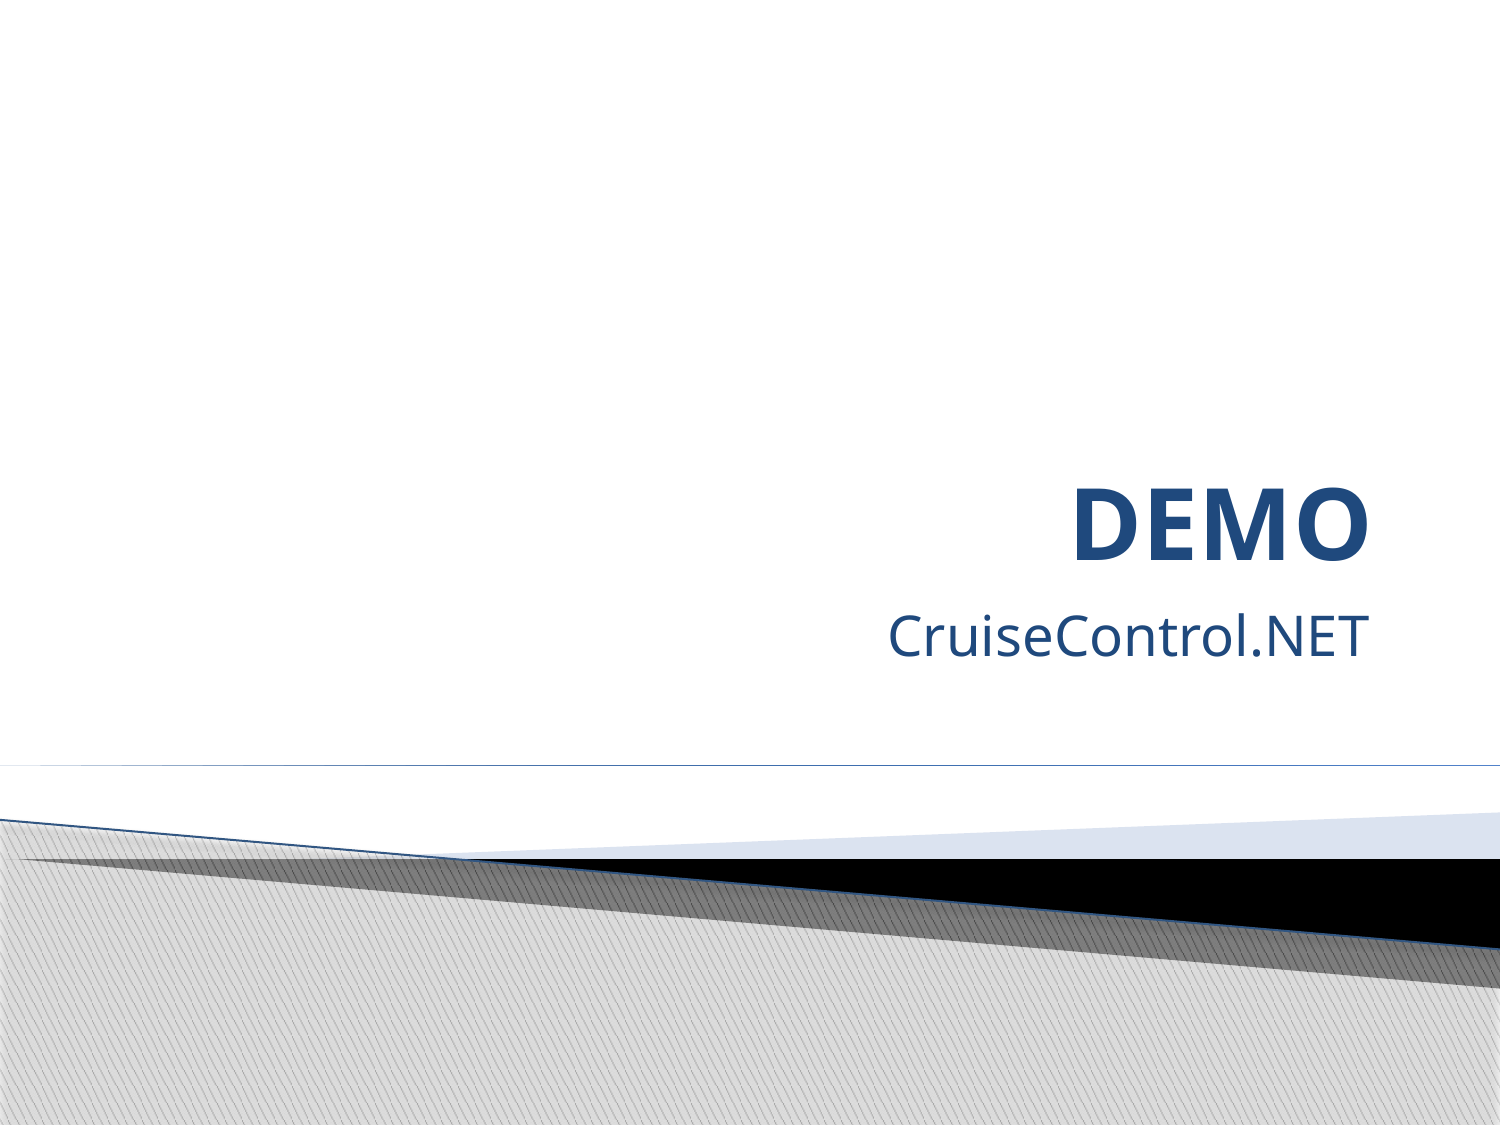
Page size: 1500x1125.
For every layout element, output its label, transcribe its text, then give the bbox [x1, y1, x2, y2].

picture [5, 859, 1500, 989]
subtitle CruiseControl.NET [112, 592, 1388, 790]
title DEMO [112, 287, 1388, 588]
